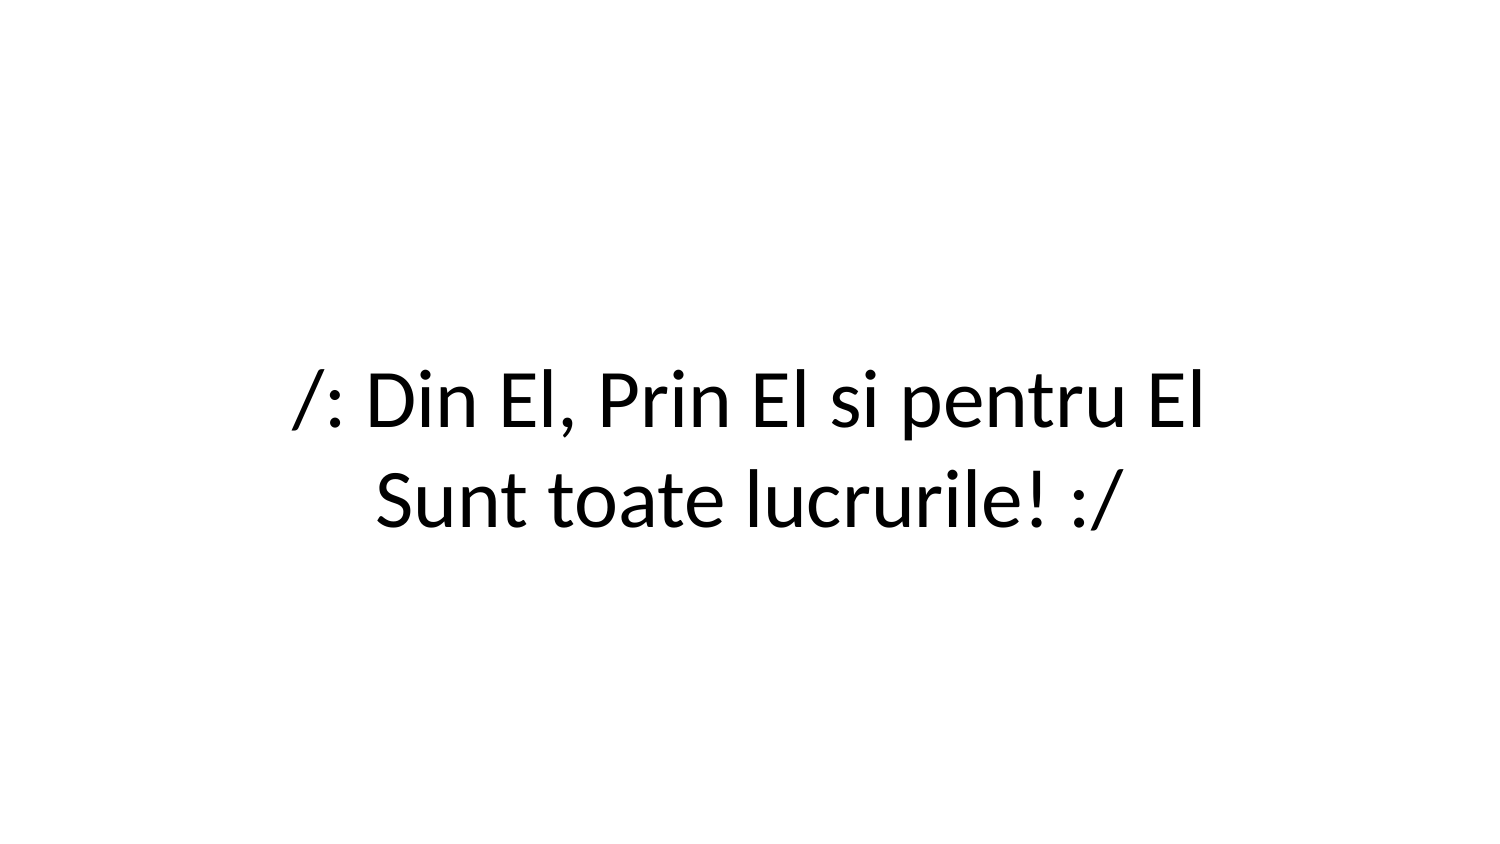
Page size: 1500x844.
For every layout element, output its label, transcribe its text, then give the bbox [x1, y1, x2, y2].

text_box /: Din El, Prin El si pentru El Sunt toate lucrurile! :/ [277, 292, 1223, 552]
